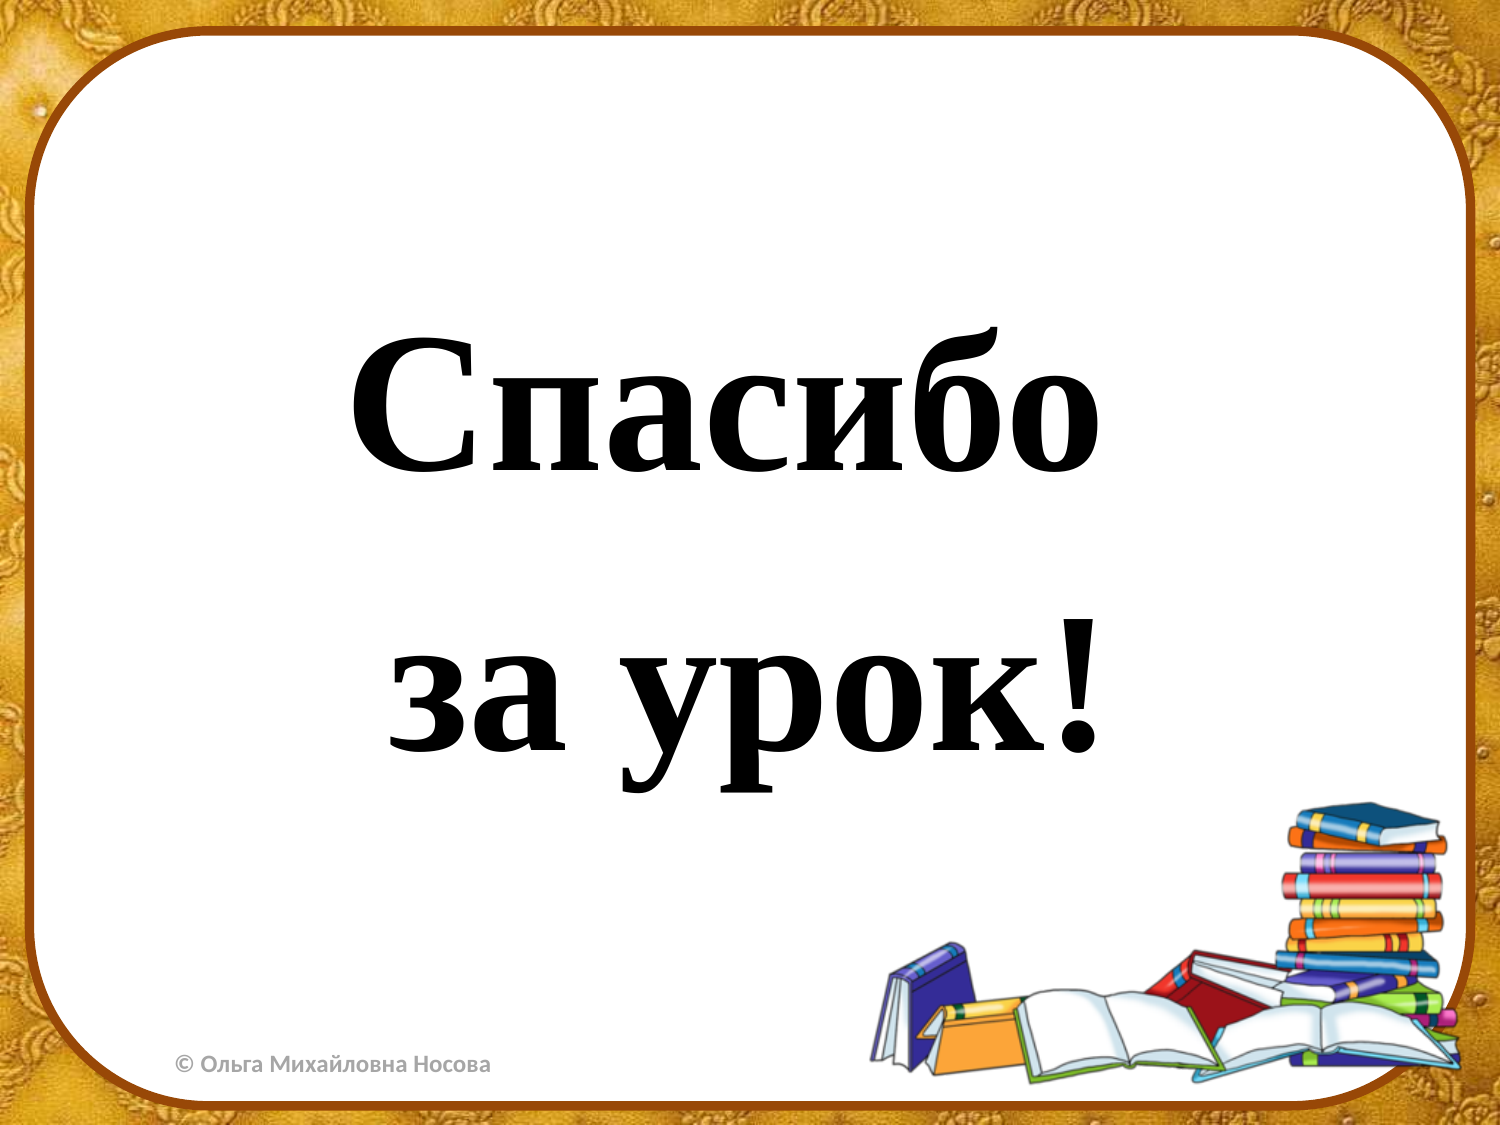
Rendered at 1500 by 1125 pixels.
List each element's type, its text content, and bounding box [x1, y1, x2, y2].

picture [0, 0, 1500, 1125]
list Спасибо за урок! [75, 262, 1425, 1005]
